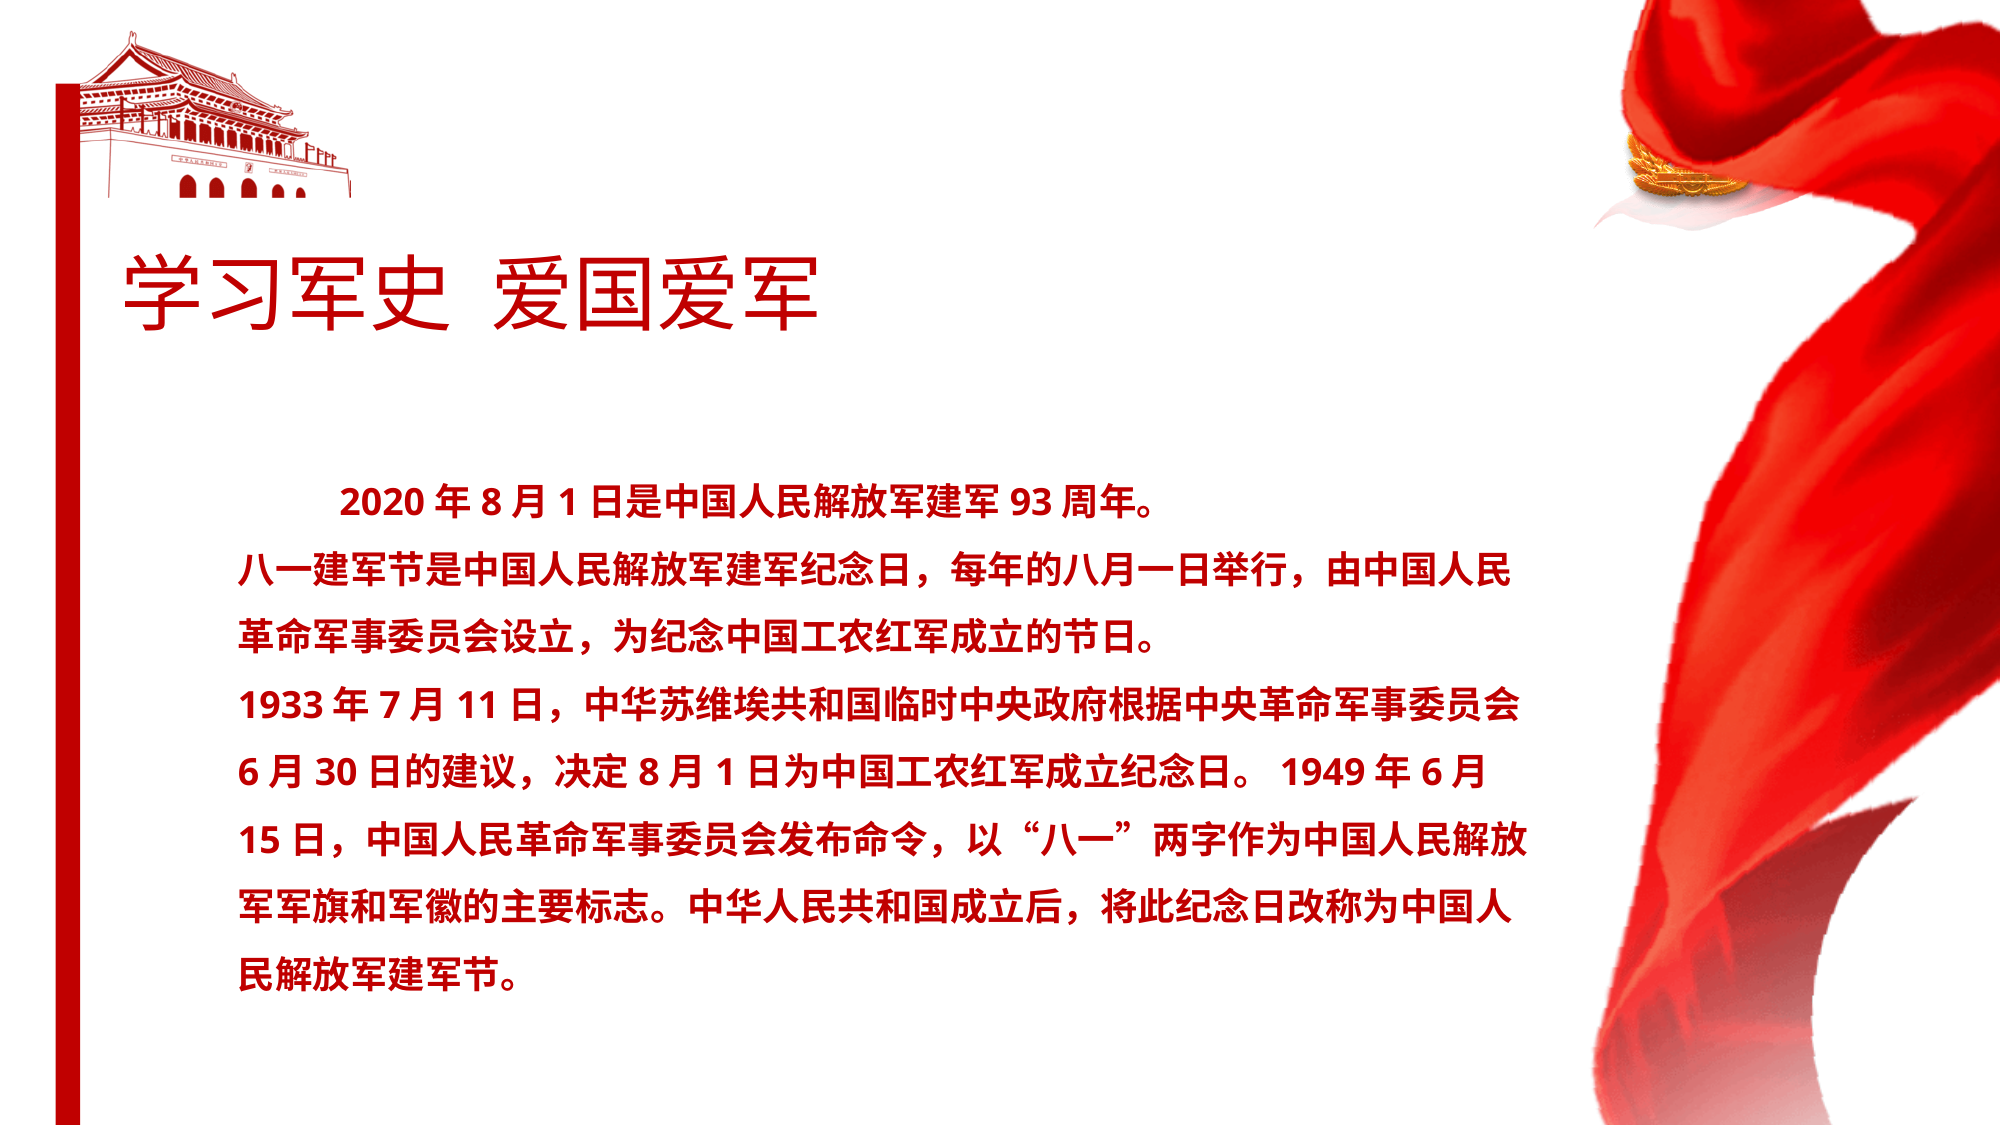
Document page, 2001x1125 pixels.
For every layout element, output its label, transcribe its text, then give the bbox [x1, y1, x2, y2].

picture [1233, 0, 2001, 1125]
text_box 2020年8月1日是中国人民解放军建军93周年。 八一建军节是中国人民解放军建军纪念日，每年的八月一日举行，由中国人民革命军事委员会设立，为纪念中国工农红军成立的节日。 1933年7月11日，中华苏维埃共和国临时中央政府根据中央革命军事委员会6月30日的建议，决定8月1日为中国工农红军成立纪念日。1949年6月15日，中国人民革命军事委员会发布命令，以“八一”两字作为中国人民解放军军旗和军徽的主要标志。中华人民共和国成立后，将此纪念日改称为中国人民解放军建军节。 [223, 448, 1553, 1004]
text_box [80, 27, 1103, 351]
text_box [55, 83, 81, 1125]
